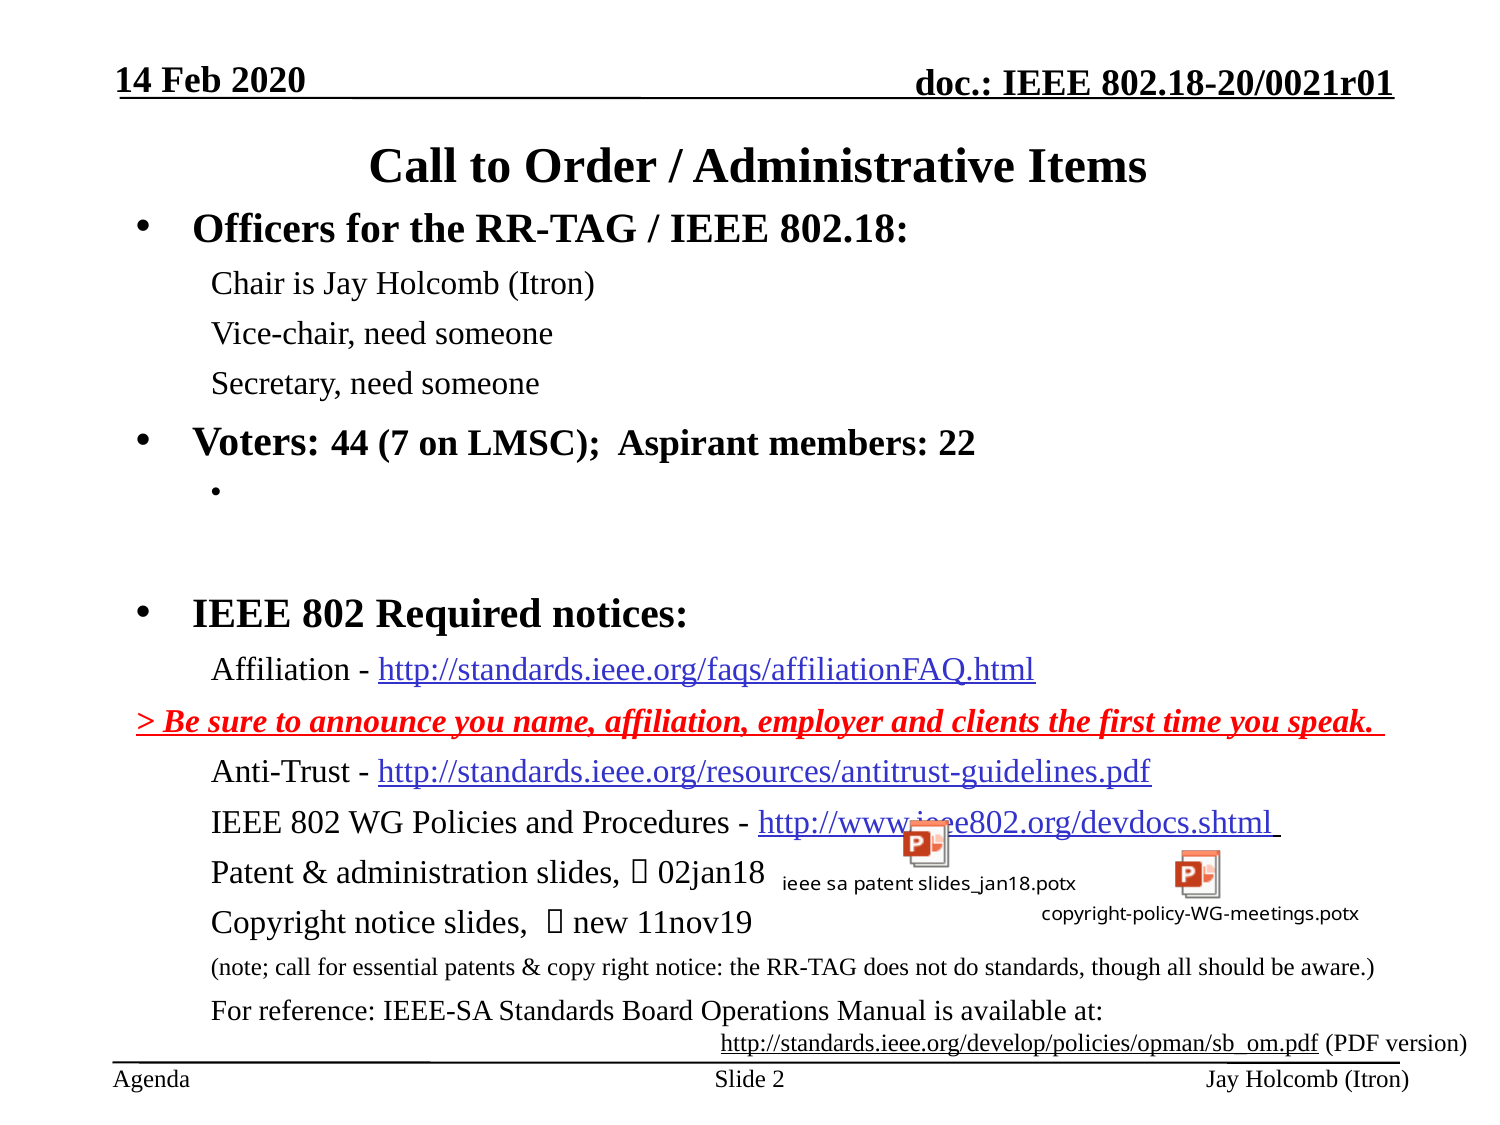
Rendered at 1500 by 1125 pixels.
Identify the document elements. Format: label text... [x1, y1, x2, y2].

footer Jay Holcomb (Itron) [887, 1061, 1411, 1093]
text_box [757, 819, 1099, 902]
title Call to Order / Administrative Items [120, 99, 1396, 192]
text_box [1003, 849, 1396, 932]
list Officers for the RR-TAG / IEEE 802.18: Chair is Jay Holcomb (Itron) Vice-chair, need someone Secretary, need someone Voters: 44 (7 on LMSC); Aspirant members: 22 A quorum is met since this meeting was announced more then 45 days ago. IEEE 802 Required notices: Affiliation - http://standards.ieee.org/faqs/affiliationFAQ.html > Be sure to announce you name, affiliation, employer and clients the first time you speak. Anti-Trust - http://standards.ieee.org/resources/antitrust-guidelines.pdf IEEE 802 WG Policies and Procedures - http://www.ieee802.org/devdocs.shtml Patent & administration slides,  02jan18 Copyright notice slides,  new 11nov19 (note; call for essential patents & copy right notice: the RR-TAG does not do standards, though all should be aware.) For reference: IEEE-SA Standards Board Operations Manual is available at: http://standards.ieee.org/develop/policies/opman/sb_om.pdf (PDF version) [120, 192, 1484, 1051]
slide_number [114, 62, 538, 101]
slide_number Slide 2 [699, 1061, 800, 1123]
